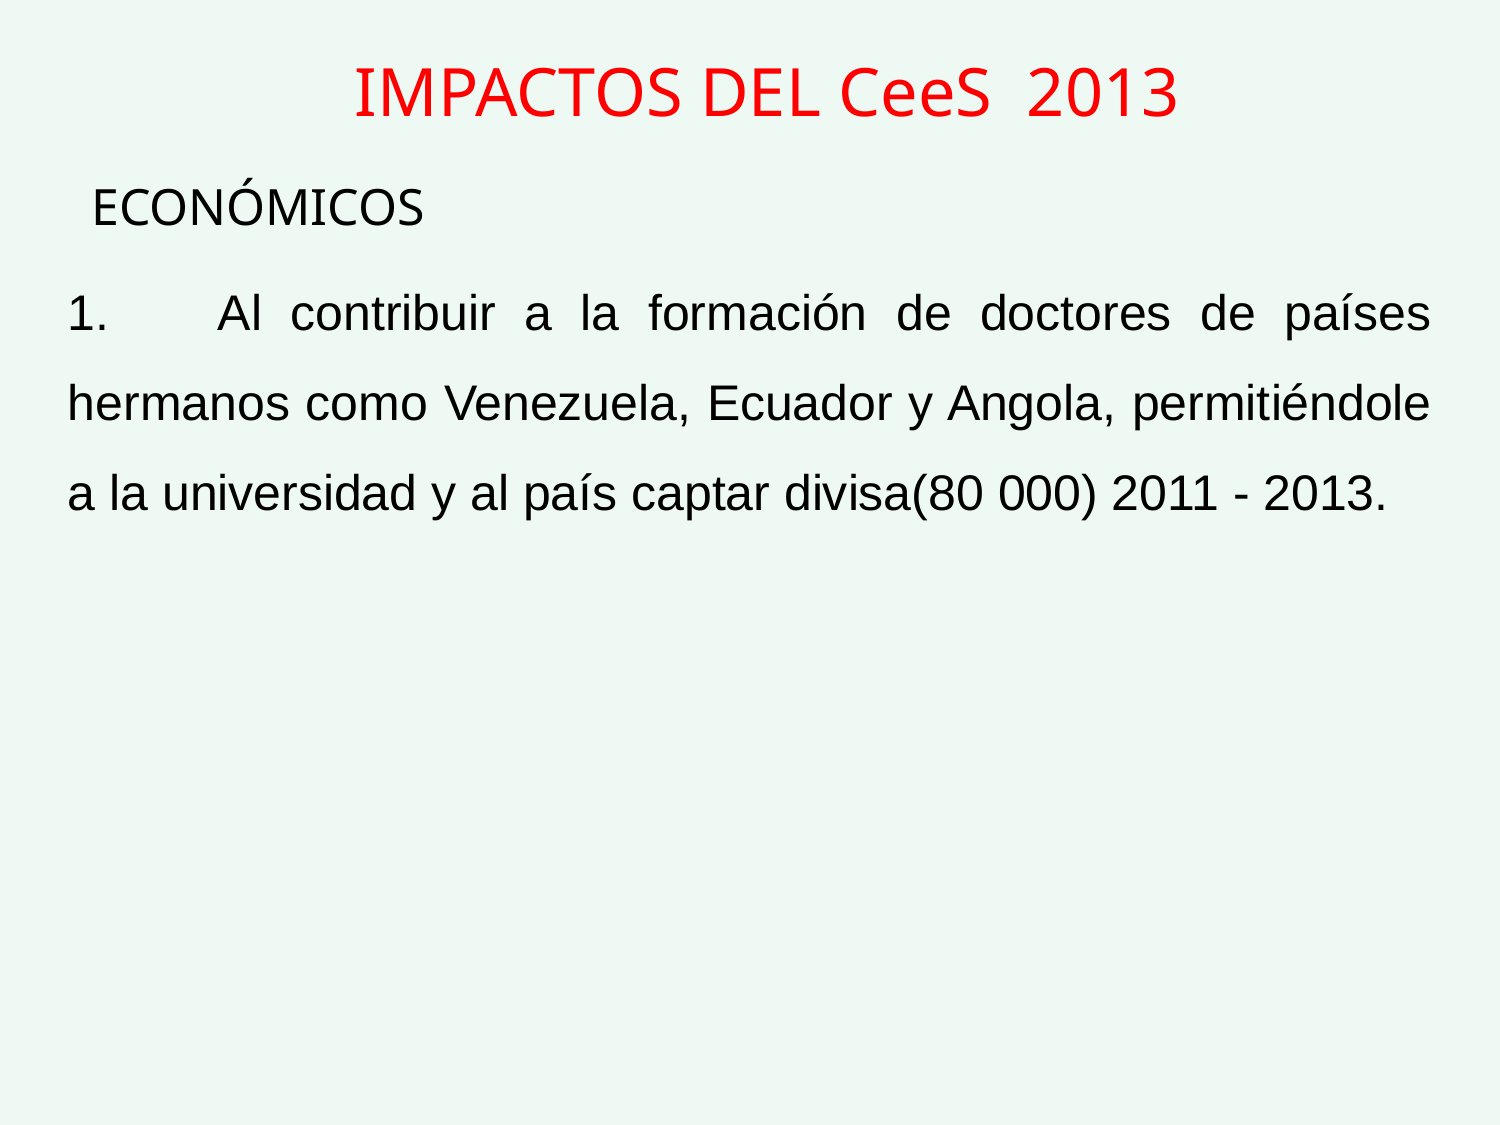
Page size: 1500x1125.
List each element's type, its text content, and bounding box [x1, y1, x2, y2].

text_box ECONÓMICOS [76, 167, 467, 243]
text_box 1. Al contribuir a la formación de doctores de países hermanos como Venezuela, Ecuador y Angola, permitiéndole a la universidad y al país captar divisa(80 000) 2011 - 2013. [53, 243, 1447, 529]
text_box IMPACTOS DEL CeeS 2013 [206, 42, 1330, 138]
